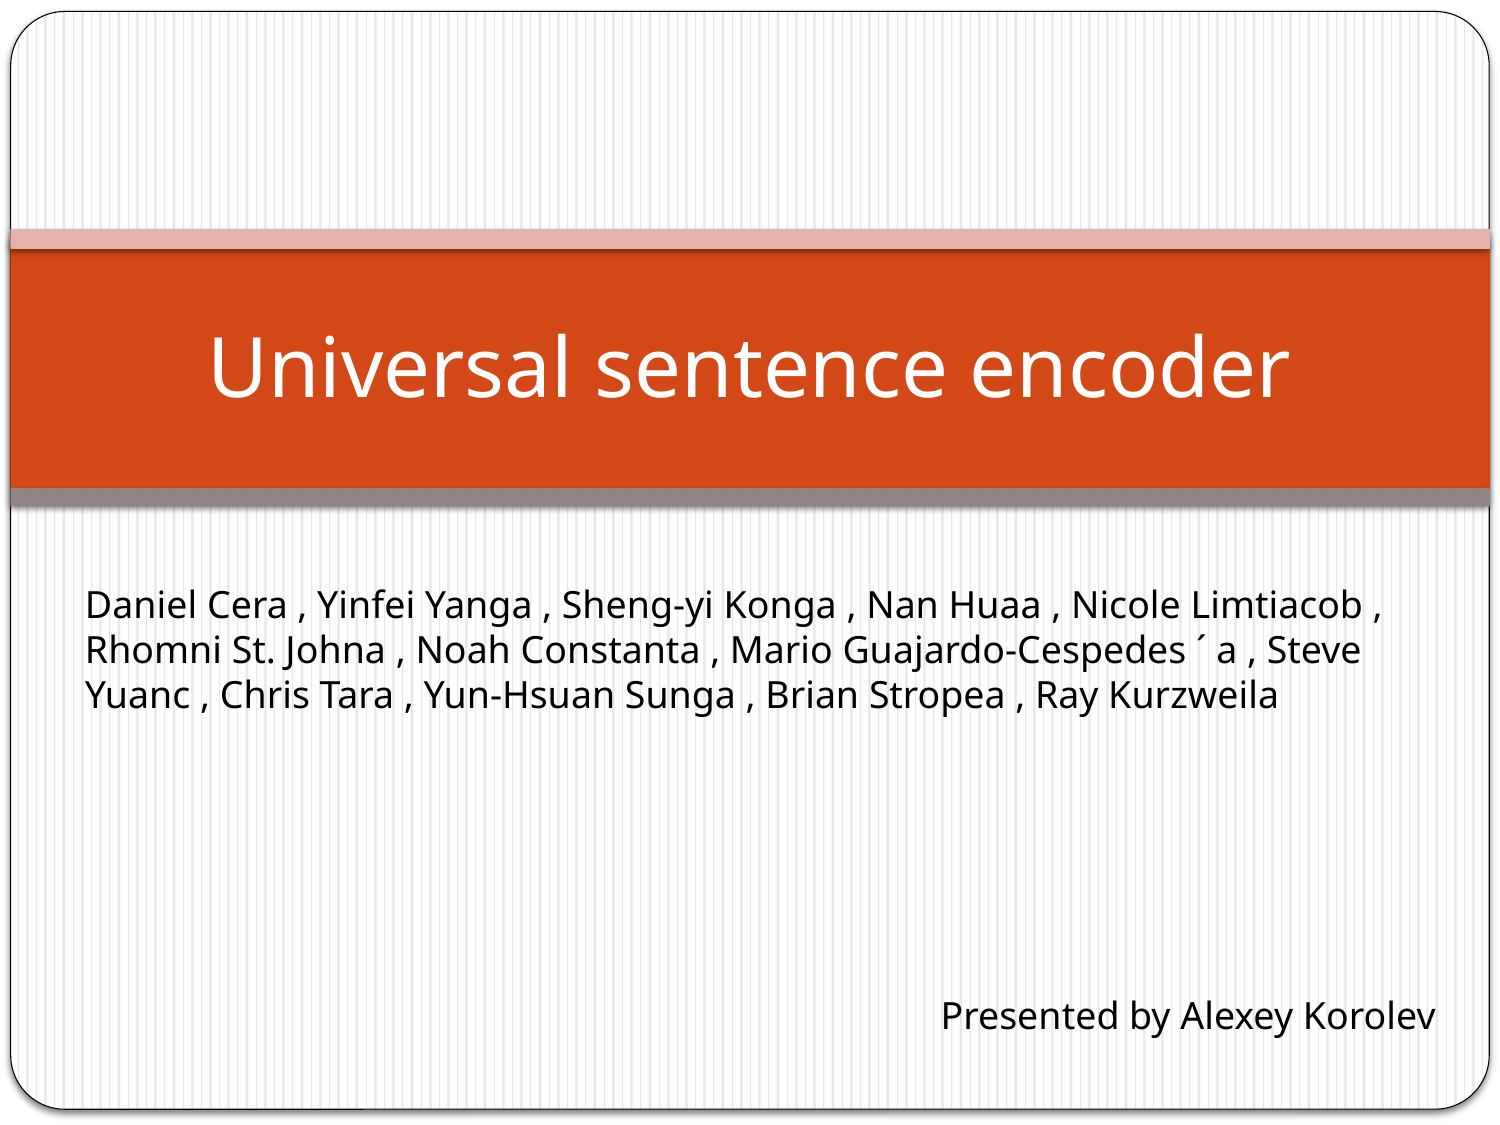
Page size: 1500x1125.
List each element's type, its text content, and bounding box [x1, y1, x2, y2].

title Universal sentence encoder [75, 247, 1425, 489]
text_box Daniel Cera , Yinfei Yanga , Sheng-yi Konga , Nan Huaa , Nicole Limtiacob , Rhomni St. Johna , Noah Constanta , Mario Guajardo-Cespedes ´ a , Steve Yuanc , Chris Tara , Yun-Hsuan Sunga , Brian Stropea , Ray Kurzweila [70, 574, 1407, 724]
text_box Presented by Alexey Korolev [925, 984, 1500, 1045]
